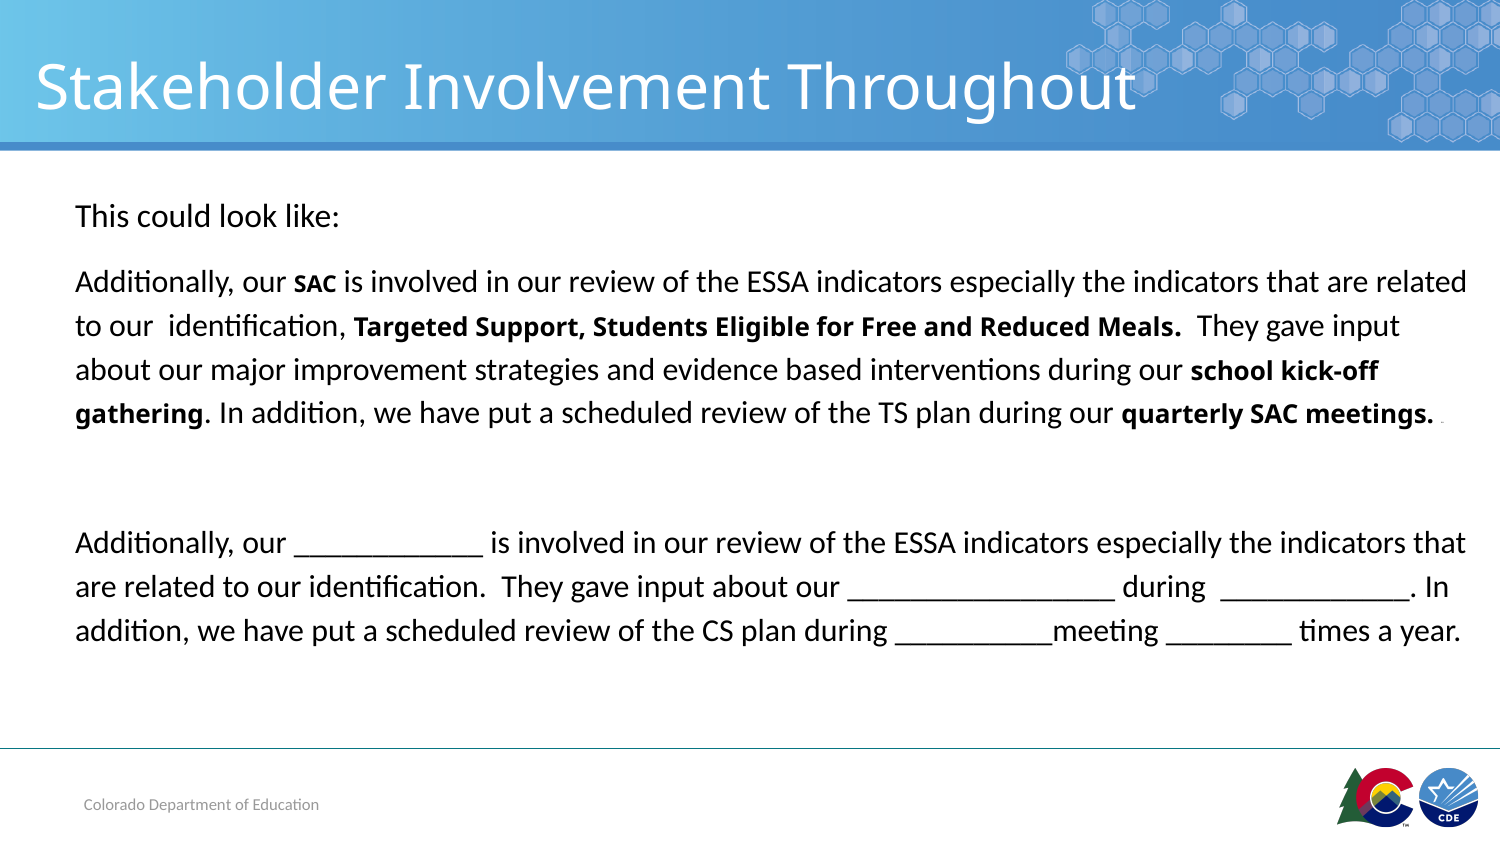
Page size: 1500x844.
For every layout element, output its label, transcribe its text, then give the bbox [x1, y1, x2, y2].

title Stakeholder Involvement Throughout [34, 37, 1433, 132]
picture [1336, 767, 1479, 828]
picture [0, 0, 1500, 151]
list This could look like: Additionally, our SAC is involved in our review of the ESSA indicators especially the indicators that are related to our identification, Targeted Support, Students Eligible for Free and Reduced Meals. They gave input about our major improvement strategies and evidence based interventions during our school kick-off gathering. In addition, we have put a scheduled review of the TS plan during our quarterly SAC meetings. 3.5. Additionally, our ____________ is involved in our review of the ESSA indicators especially the indicators that are related to our identification. They gave input about our _________________ during ____________. In addition, we have put a scheduled review of the CS plan during __________meeting ________ times a year. [75, 187, 1473, 712]
